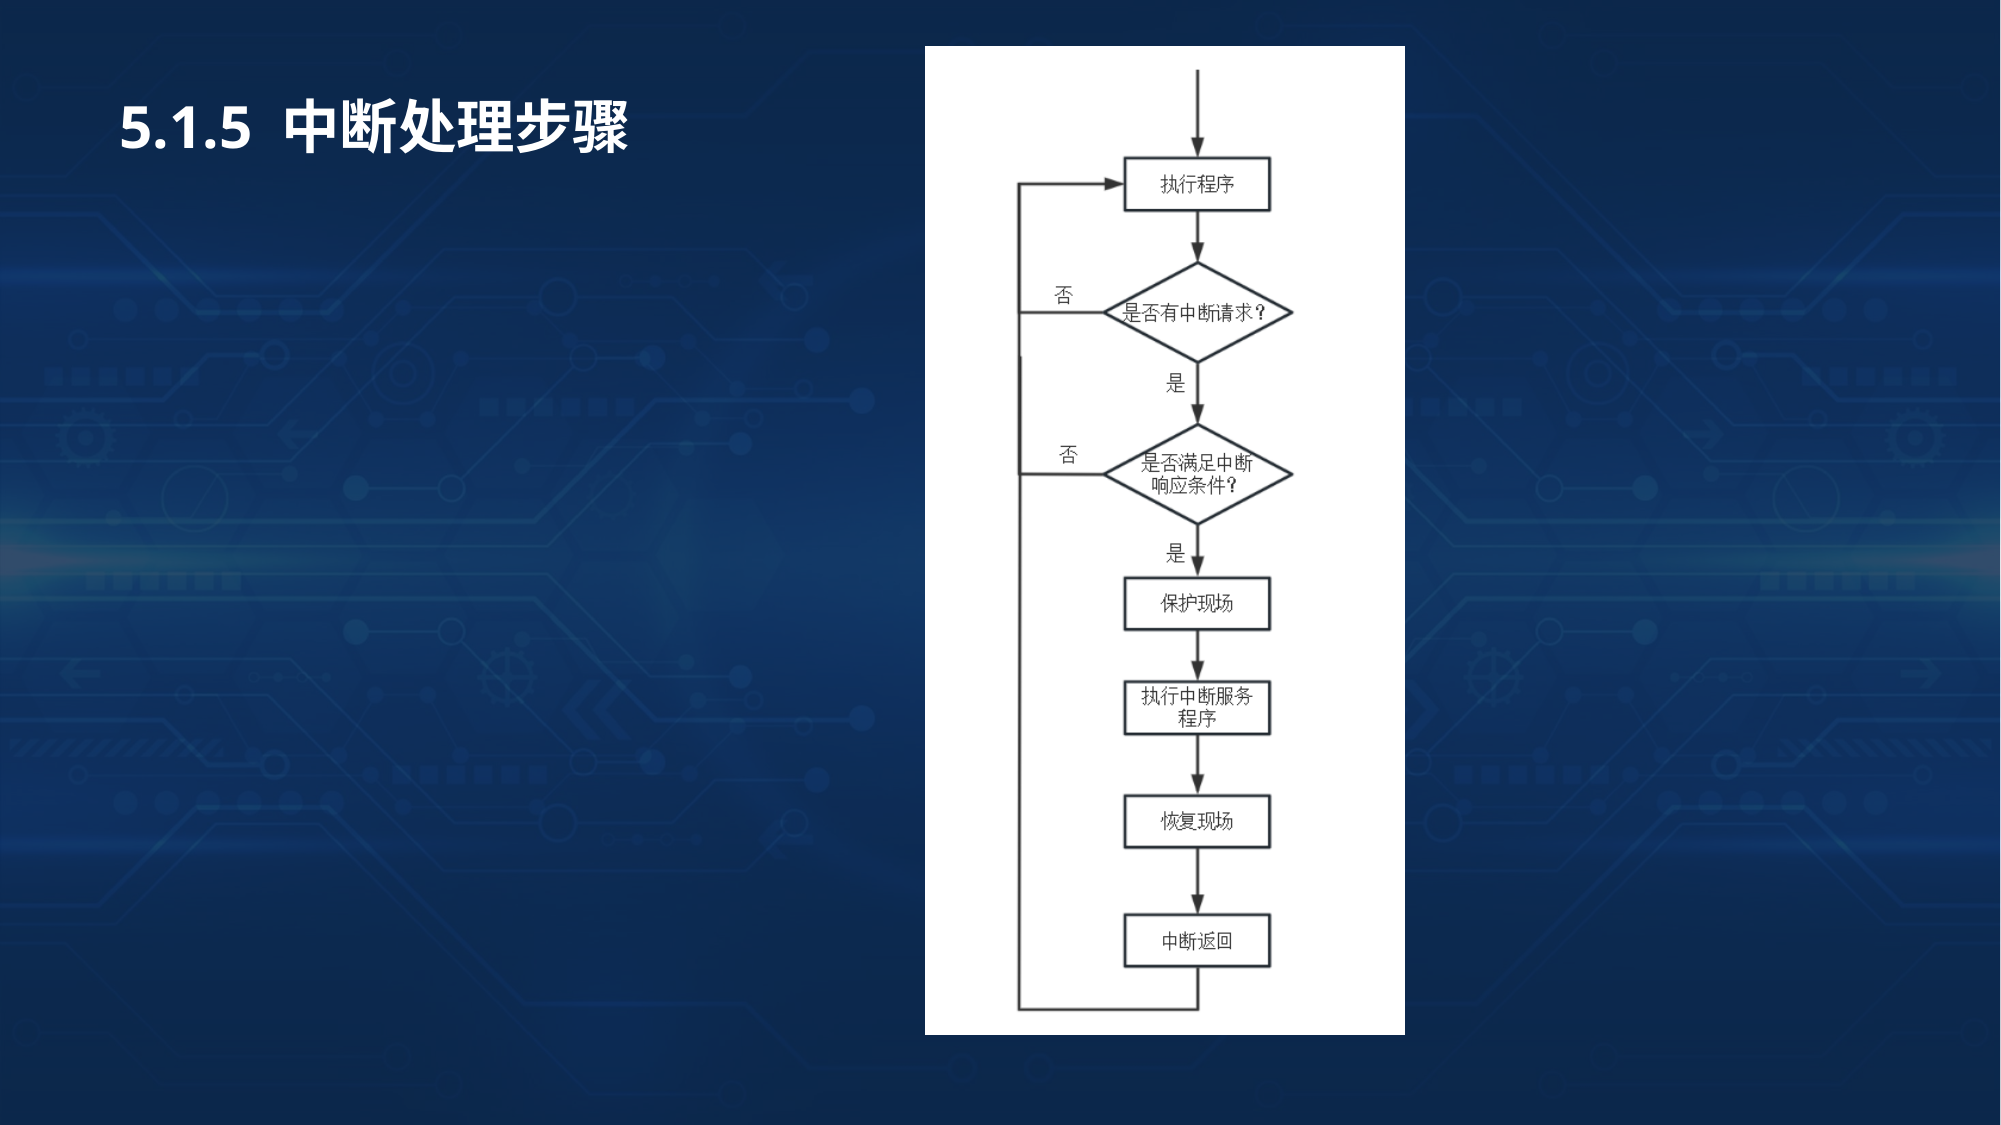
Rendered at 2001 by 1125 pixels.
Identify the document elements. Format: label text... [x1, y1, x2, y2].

picture [925, 45, 1406, 1035]
text_box 5.1.5 中断处理步骤 [104, 83, 925, 168]
